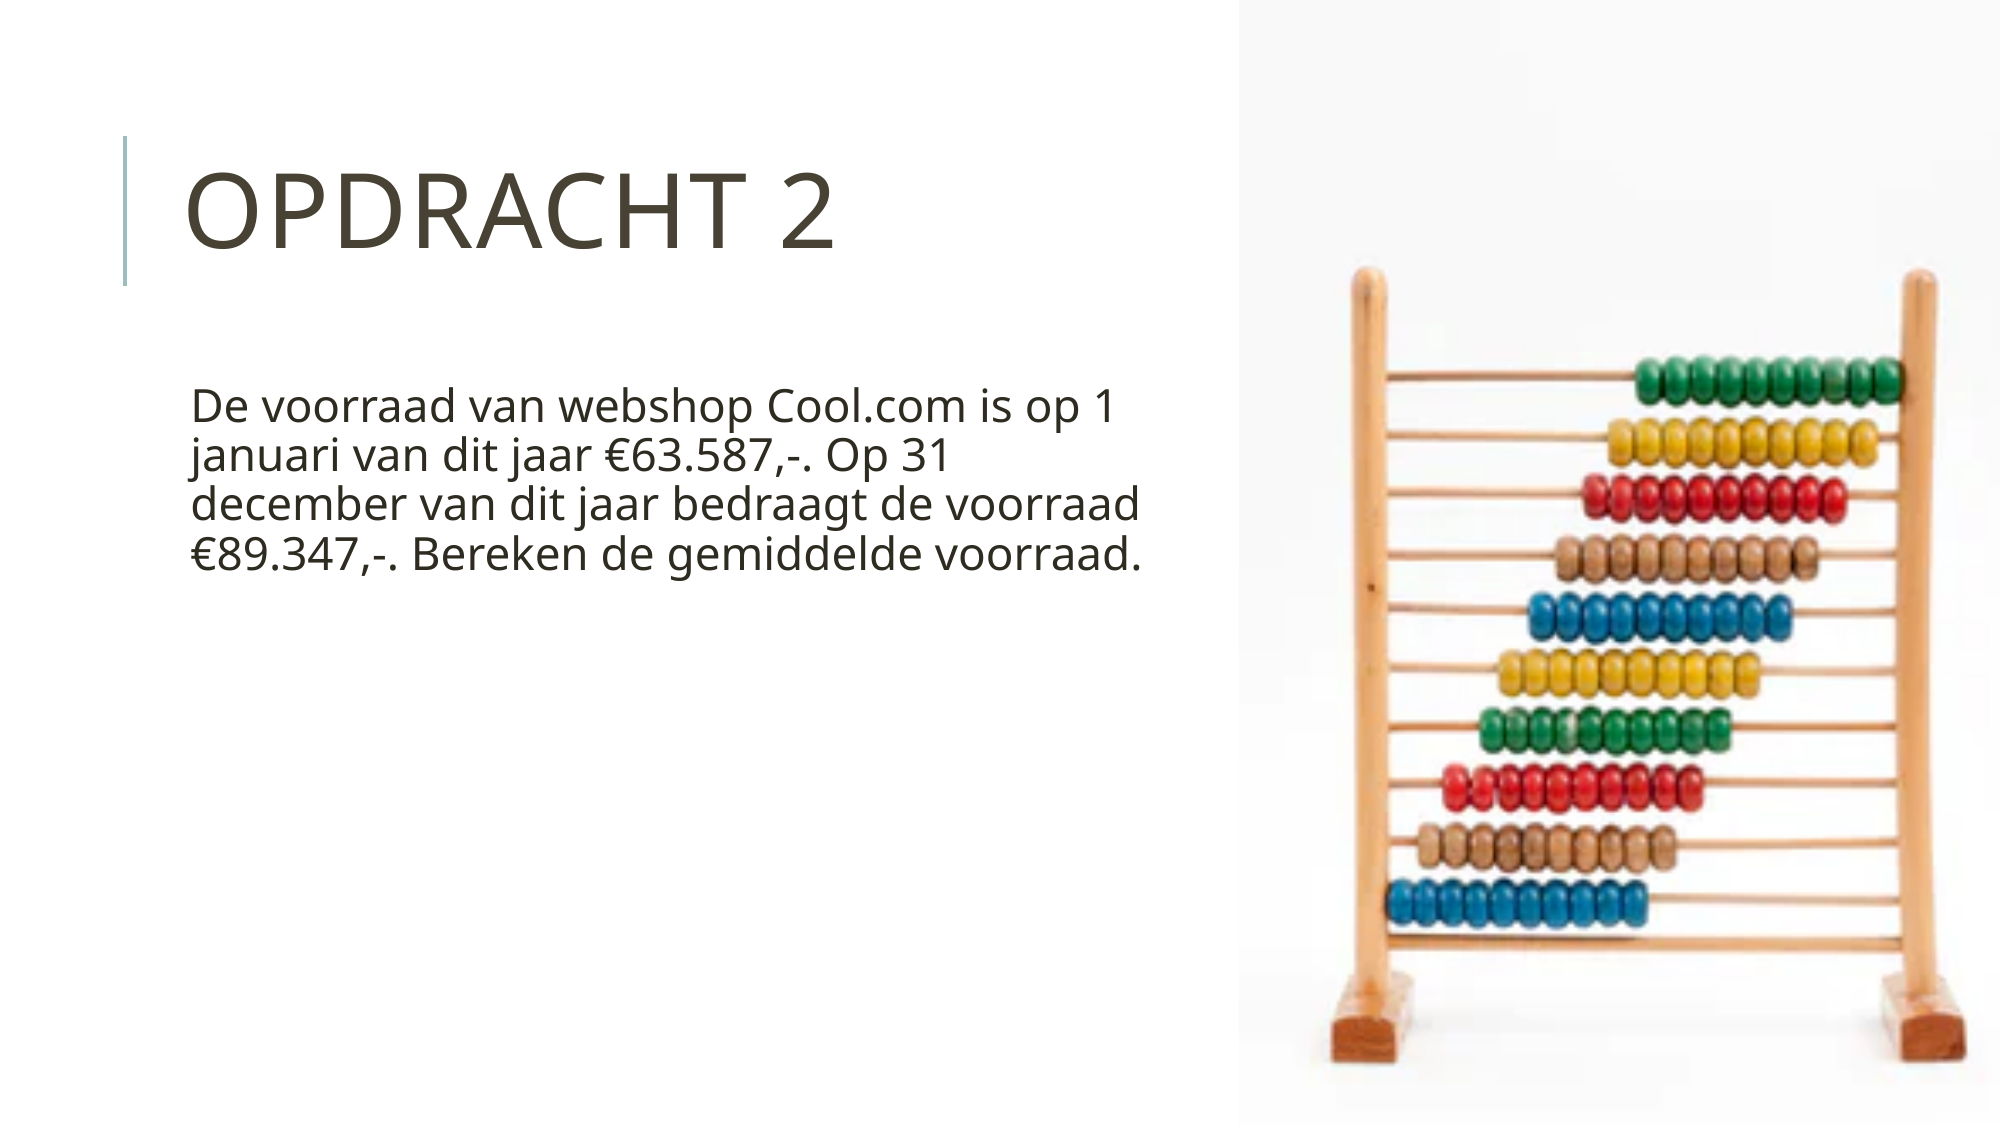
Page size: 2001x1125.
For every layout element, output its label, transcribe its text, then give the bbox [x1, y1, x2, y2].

picture [1238, 0, 2000, 1125]
title Opdracht 2 [168, 96, 1164, 342]
list De voorraad van webshop Cool.com is op 1 januari van dit jaar €63.587,-. Op 31 december van dit jaar bedraagt de voorraad €89.347,-. Bereken de gemiddelde voorraad. [168, 375, 1164, 1035]
